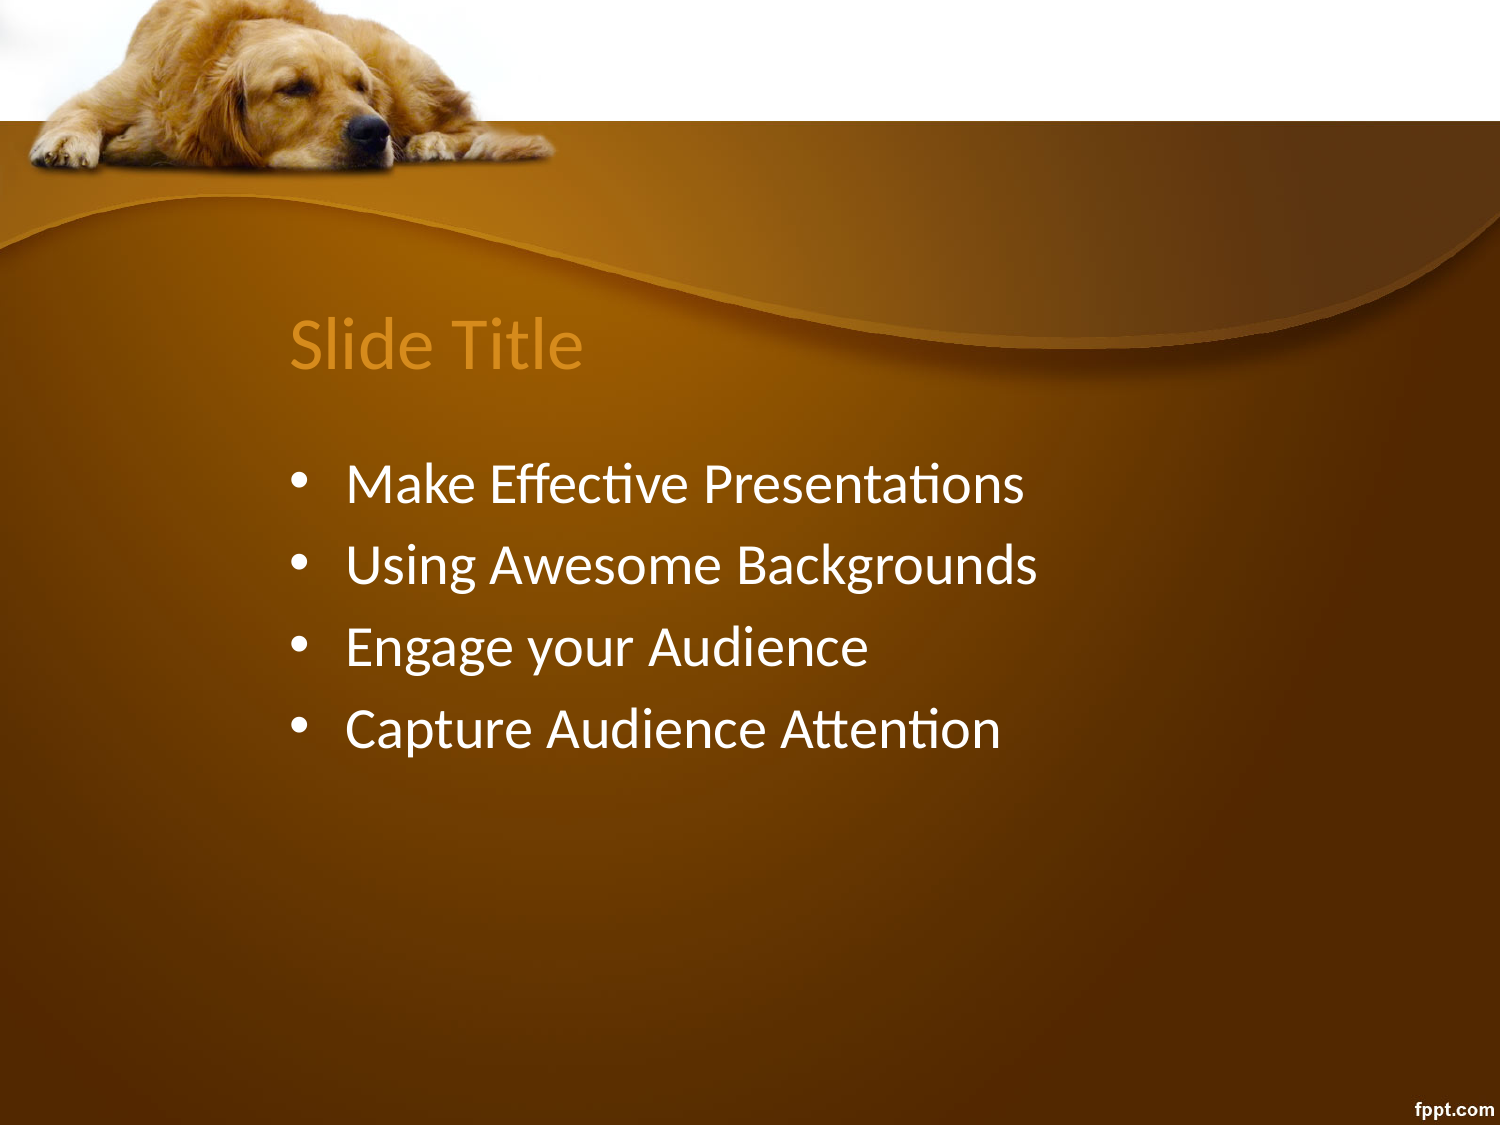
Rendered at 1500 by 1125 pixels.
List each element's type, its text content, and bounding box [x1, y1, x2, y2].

picture [0, 0, 1500, 1125]
title Slide Title [274, 245, 1425, 433]
list Make Effective Presentations Using Awesome Backgrounds Engage your Audience Capture Audience Attention [274, 437, 1425, 1125]
